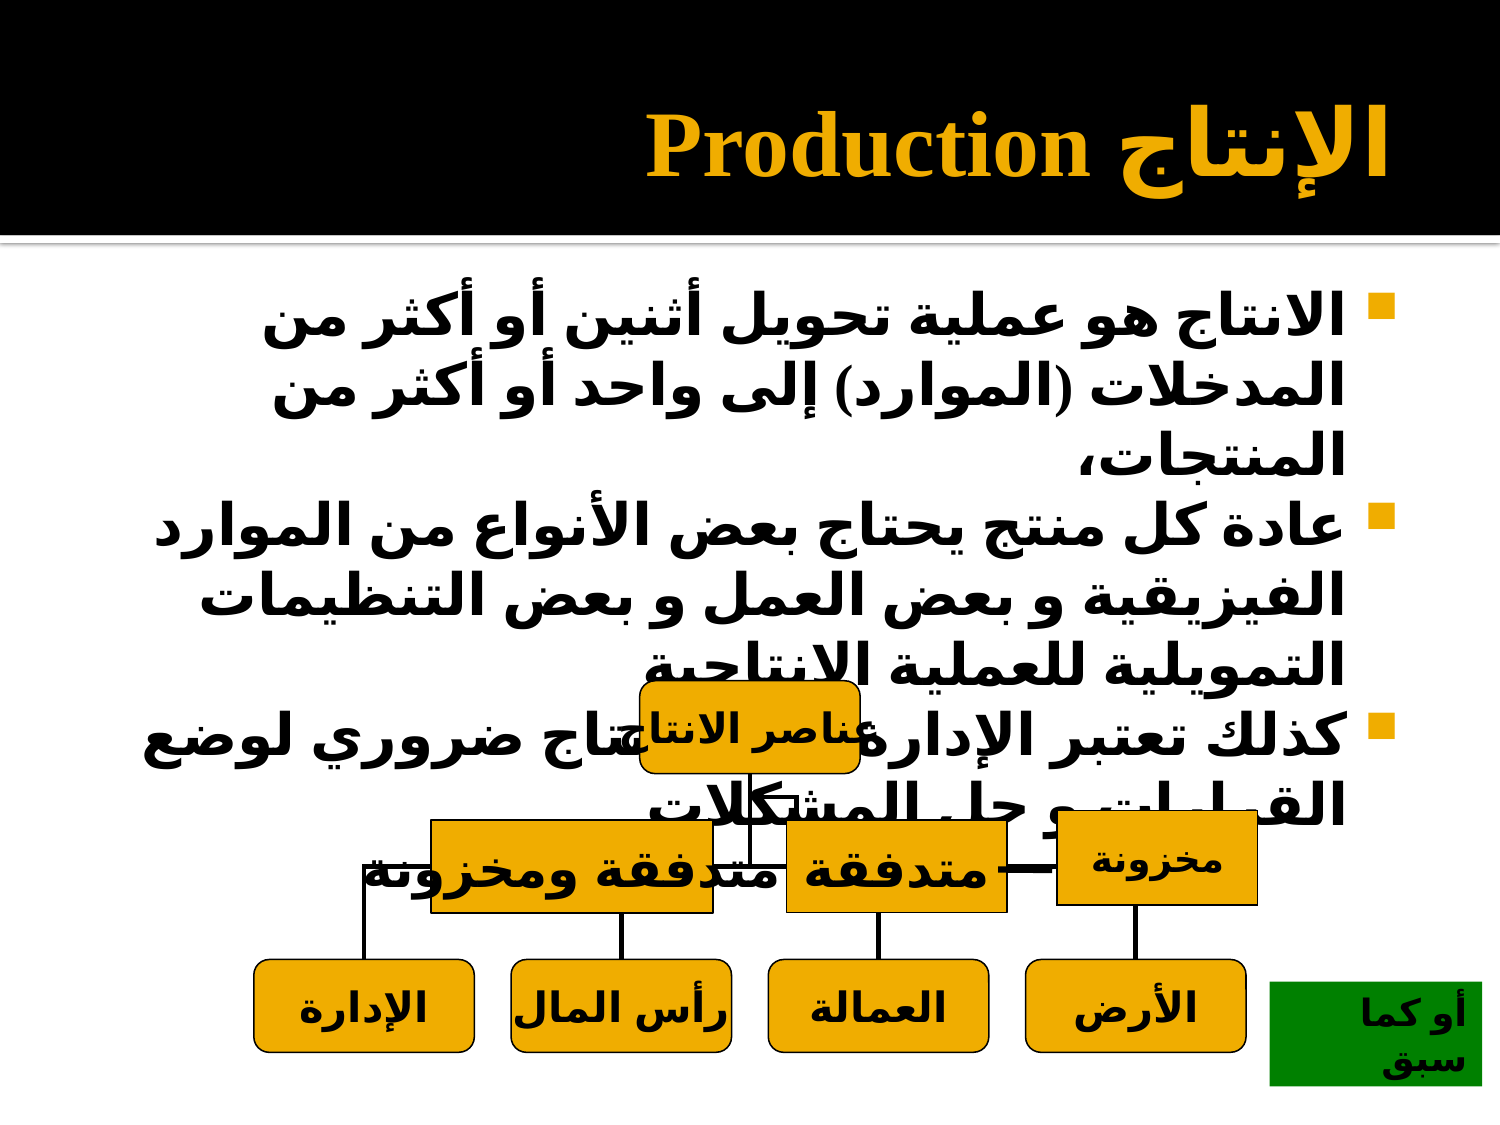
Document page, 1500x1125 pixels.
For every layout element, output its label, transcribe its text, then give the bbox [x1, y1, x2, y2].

title Production الإنتاج [75, 45, 1425, 233]
list الانتاج هو عملية تحويل أثنين أو أكثر من المدخلات (الموارد) إلى واحد أو أكثر من المنتجات، عادة كل منتج يحتاج بعض الأنواع من الموارد الفيزيقية و بعض العمل و بعض التنظيمات التمويلية للعملية الإنتاجية كذلك تعتبر الإدارة عنصر انتاج ضروري لوضع القرارات و حل المشكلات [75, 262, 1436, 1059]
text_box مخزونة [1250, 810, 1258, 906]
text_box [253, 680, 1247, 1053]
text_box أو كما سبق [1269, 981, 1483, 1087]
